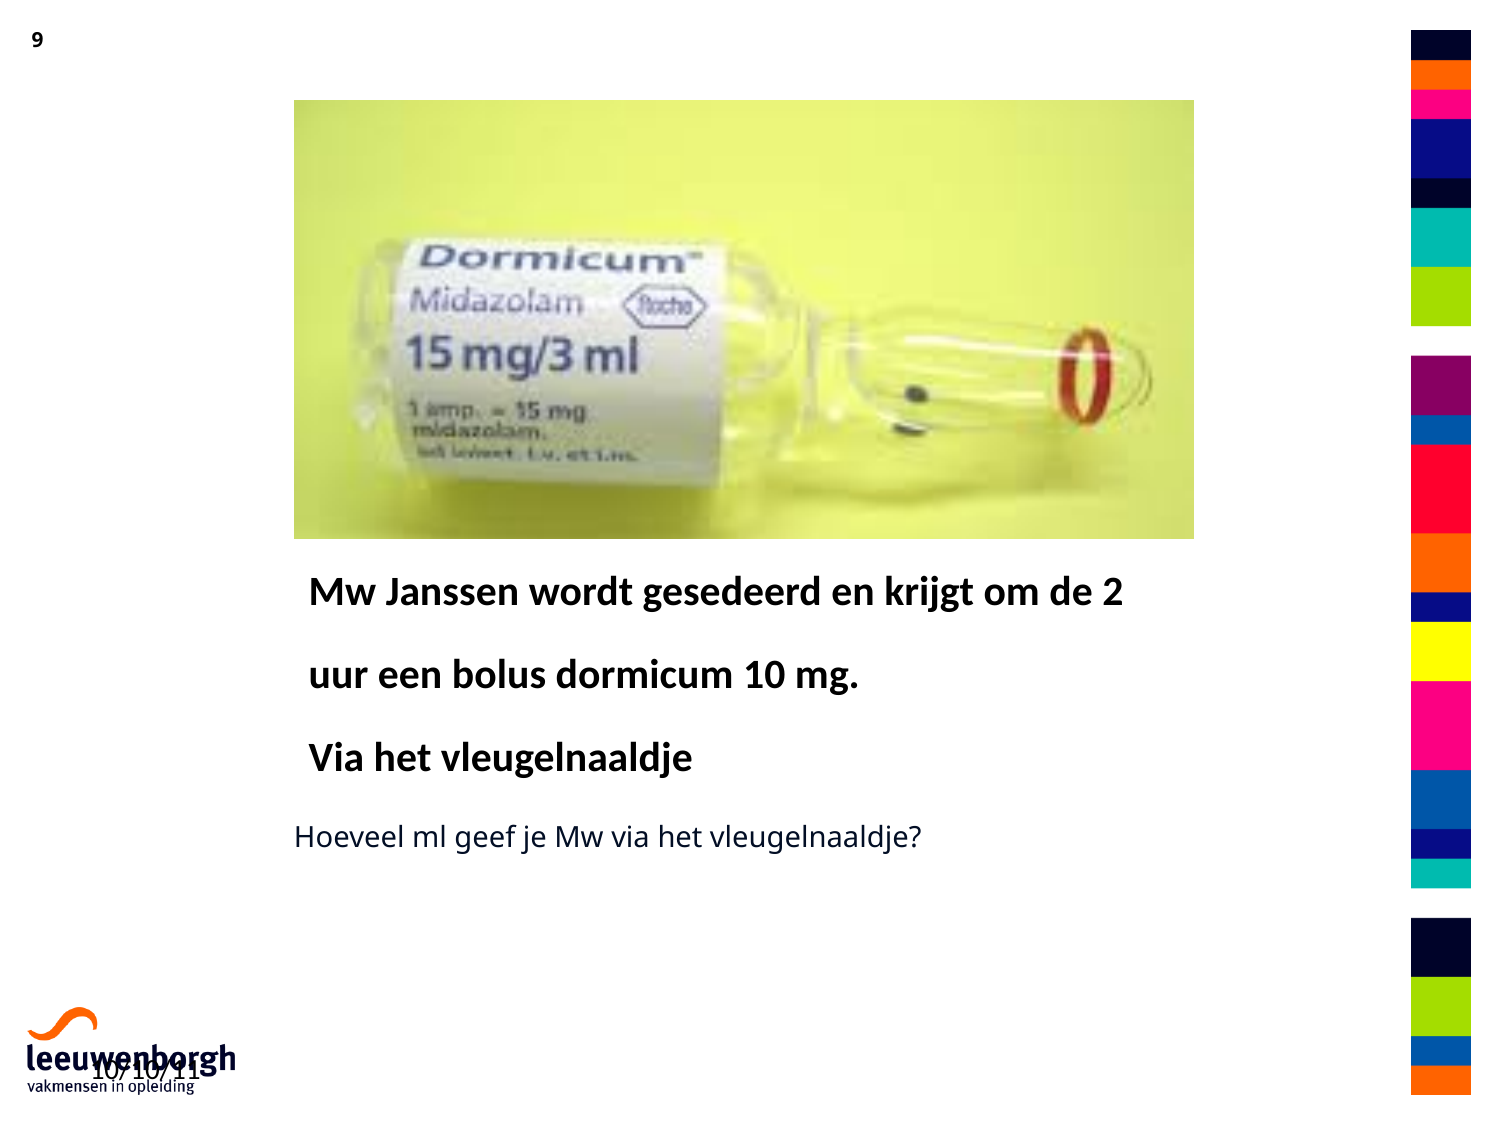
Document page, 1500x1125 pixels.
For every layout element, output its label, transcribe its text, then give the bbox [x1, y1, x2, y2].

title Mw Janssen wordt gesedeerd en krijgt om de 2 uur een bolus dormicum 10 mg. Via het vleugelnaaldje [293, 597, 1195, 788]
picture [27, 1007, 235, 1095]
list Hoeveel ml geef je Mw via het vleugelnaaldje? [293, 794, 1195, 1013]
picture [293, 100, 1195, 540]
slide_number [74, 1042, 425, 1103]
picture [1411, 30, 1471, 1095]
